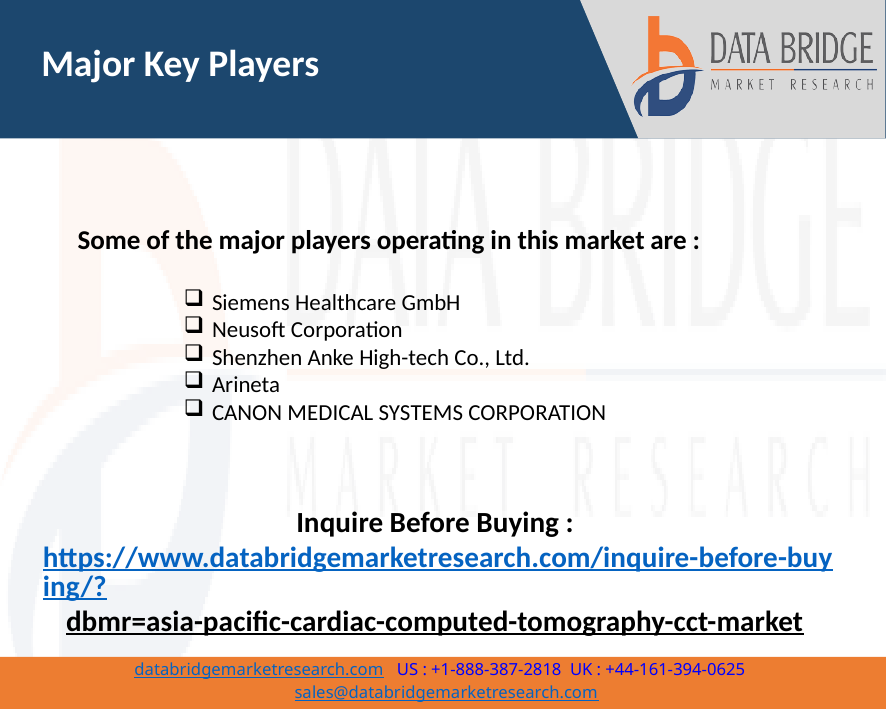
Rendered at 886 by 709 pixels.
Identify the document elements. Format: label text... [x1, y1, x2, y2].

text_box Inquire Before Buying : https://www.databridgemarketresearch.com/inquire-before-buying/?dbmr=asia-pacific-cardiac-computed-tomography-cct-market [28, 495, 849, 616]
text_box Major Key Players [26, 31, 519, 91]
text_box Some of the major players operating in this market are : Siemens Healthcare GmbH Neusoft Corporation Shenzhen Anke High-tech Co., Ltd. Arineta CANON MEDICAL SYSTEMS CORPORATION [62, 214, 835, 432]
picture [631, 16, 877, 117]
slide_number 4 [641, 616, 820, 622]
